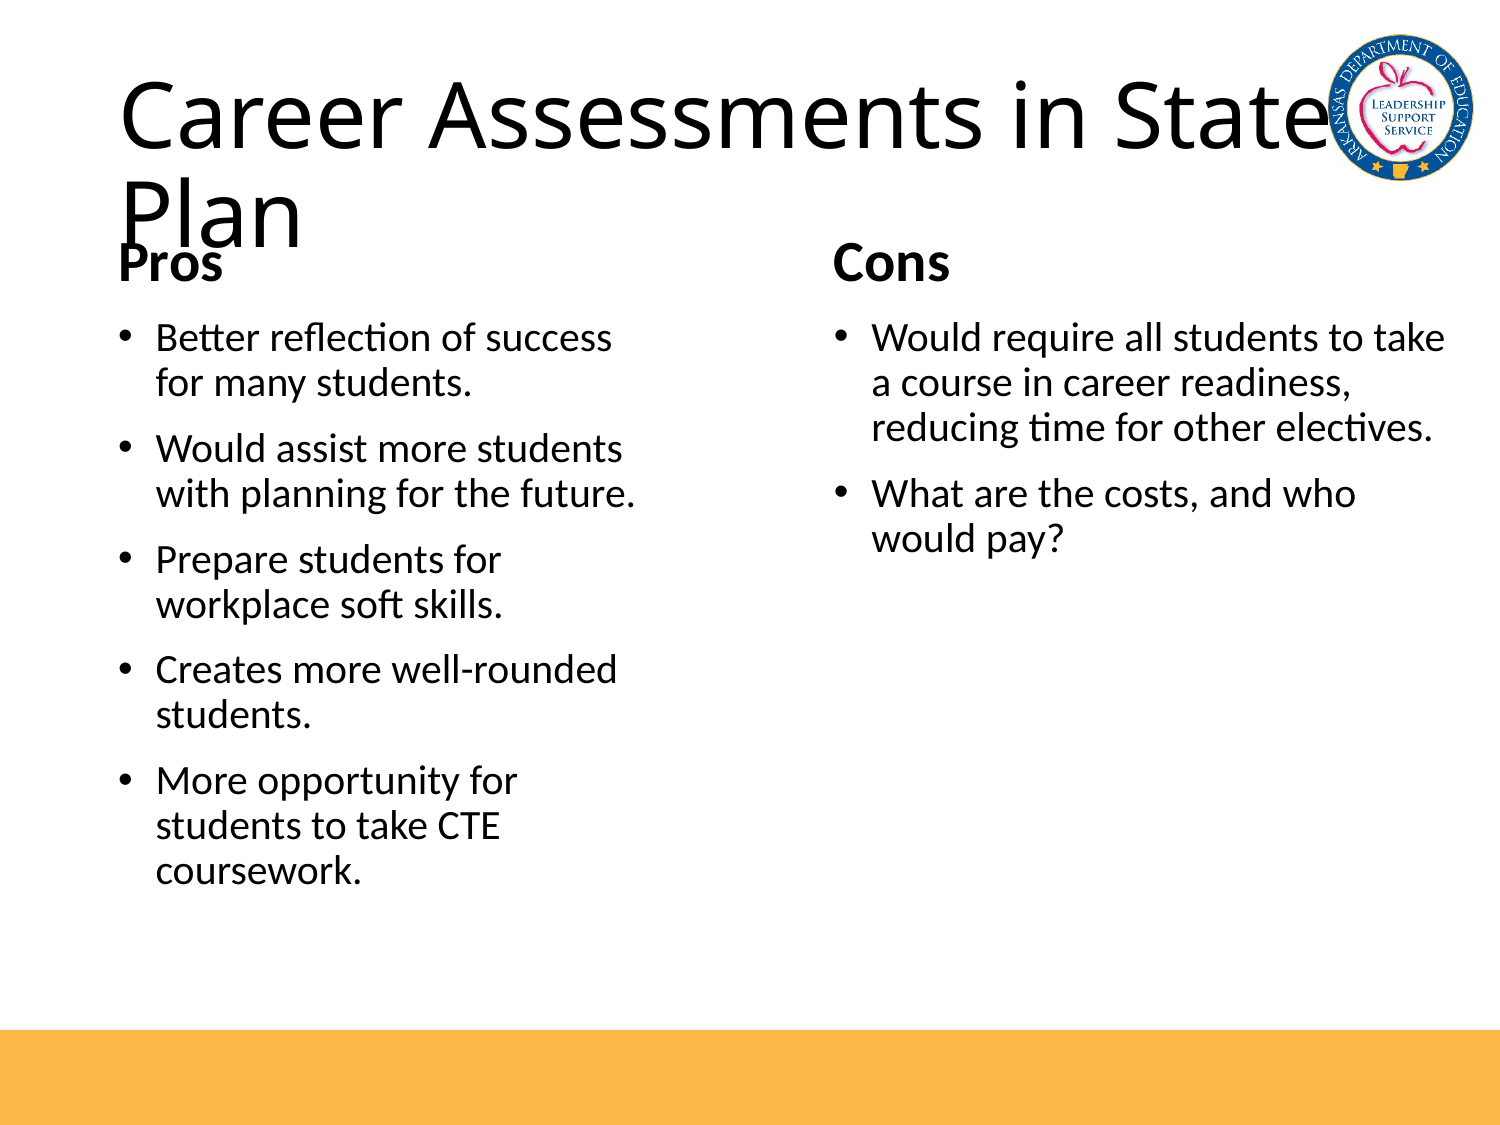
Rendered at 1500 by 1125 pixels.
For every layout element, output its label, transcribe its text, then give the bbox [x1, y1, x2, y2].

picture [1327, 34, 1478, 181]
list Pros Better reflection of success for many students. Would assist more students with planning for the future. Prepare students for workplace soft skills. Creates more well-rounded students. More opportunity for students to take CTE coursework. [103, 224, 681, 920]
title Career Assessments in State Plan [103, 59, 1397, 278]
text_box Cons Would require all students to take a course in career readiness, reducing time for other electives. What are the costs, and who would pay? [818, 224, 1465, 920]
